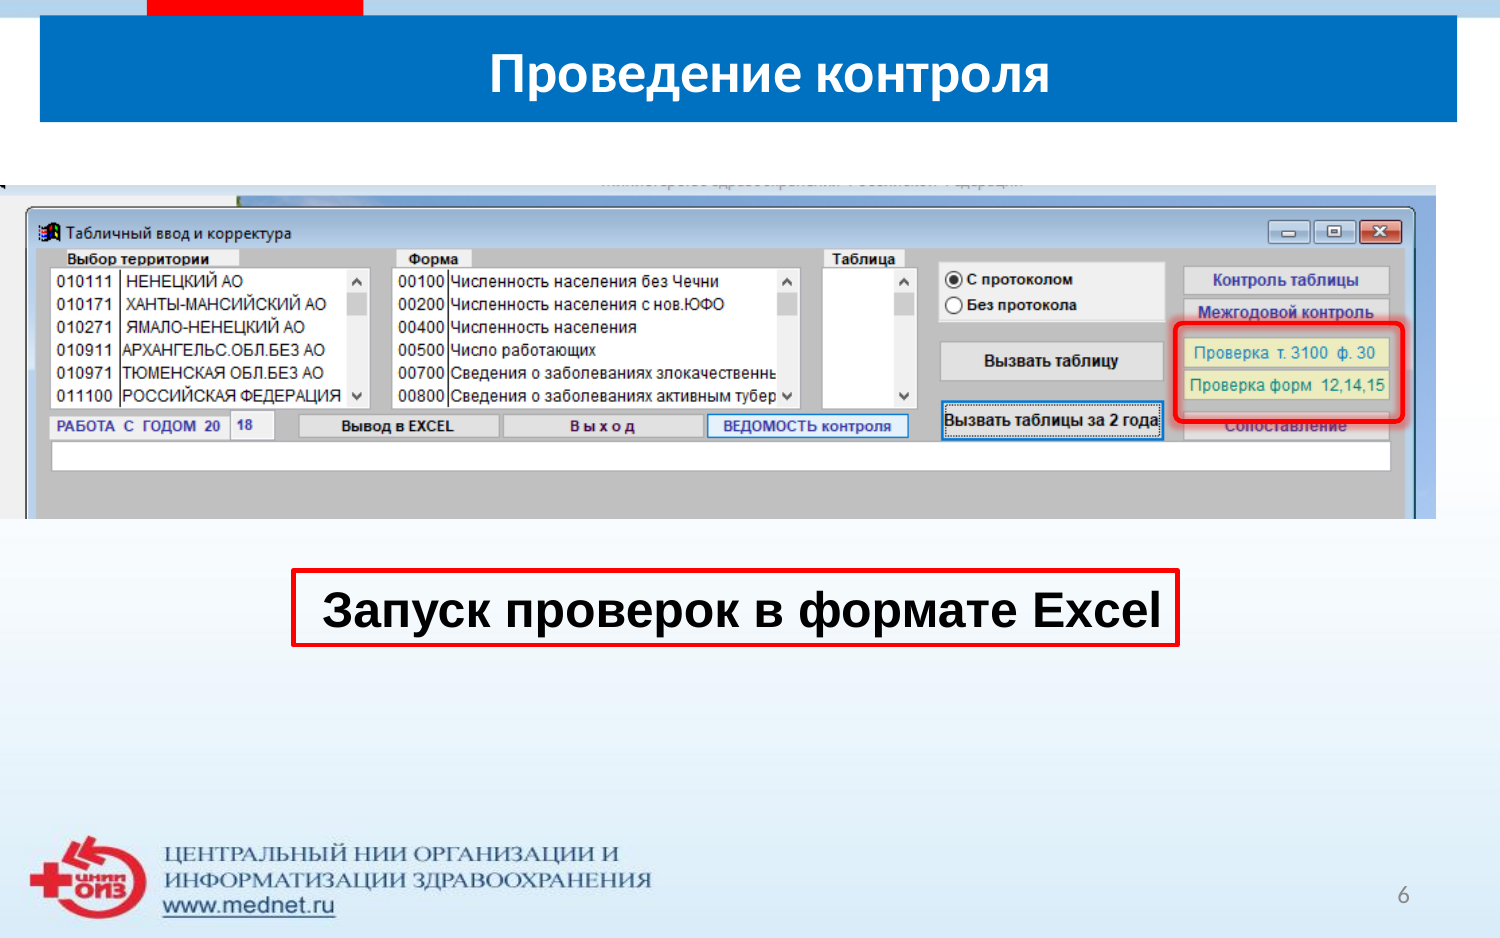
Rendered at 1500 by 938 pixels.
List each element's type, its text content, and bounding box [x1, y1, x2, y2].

picture [0, 0, 1500, 938]
text_box Запуск проверок в формате Excel [293, 570, 1178, 646]
text_box [145, 0, 365, 18]
title Проведение контроля [38, 13, 1459, 124]
slide_number 6 [1074, 868, 1425, 919]
